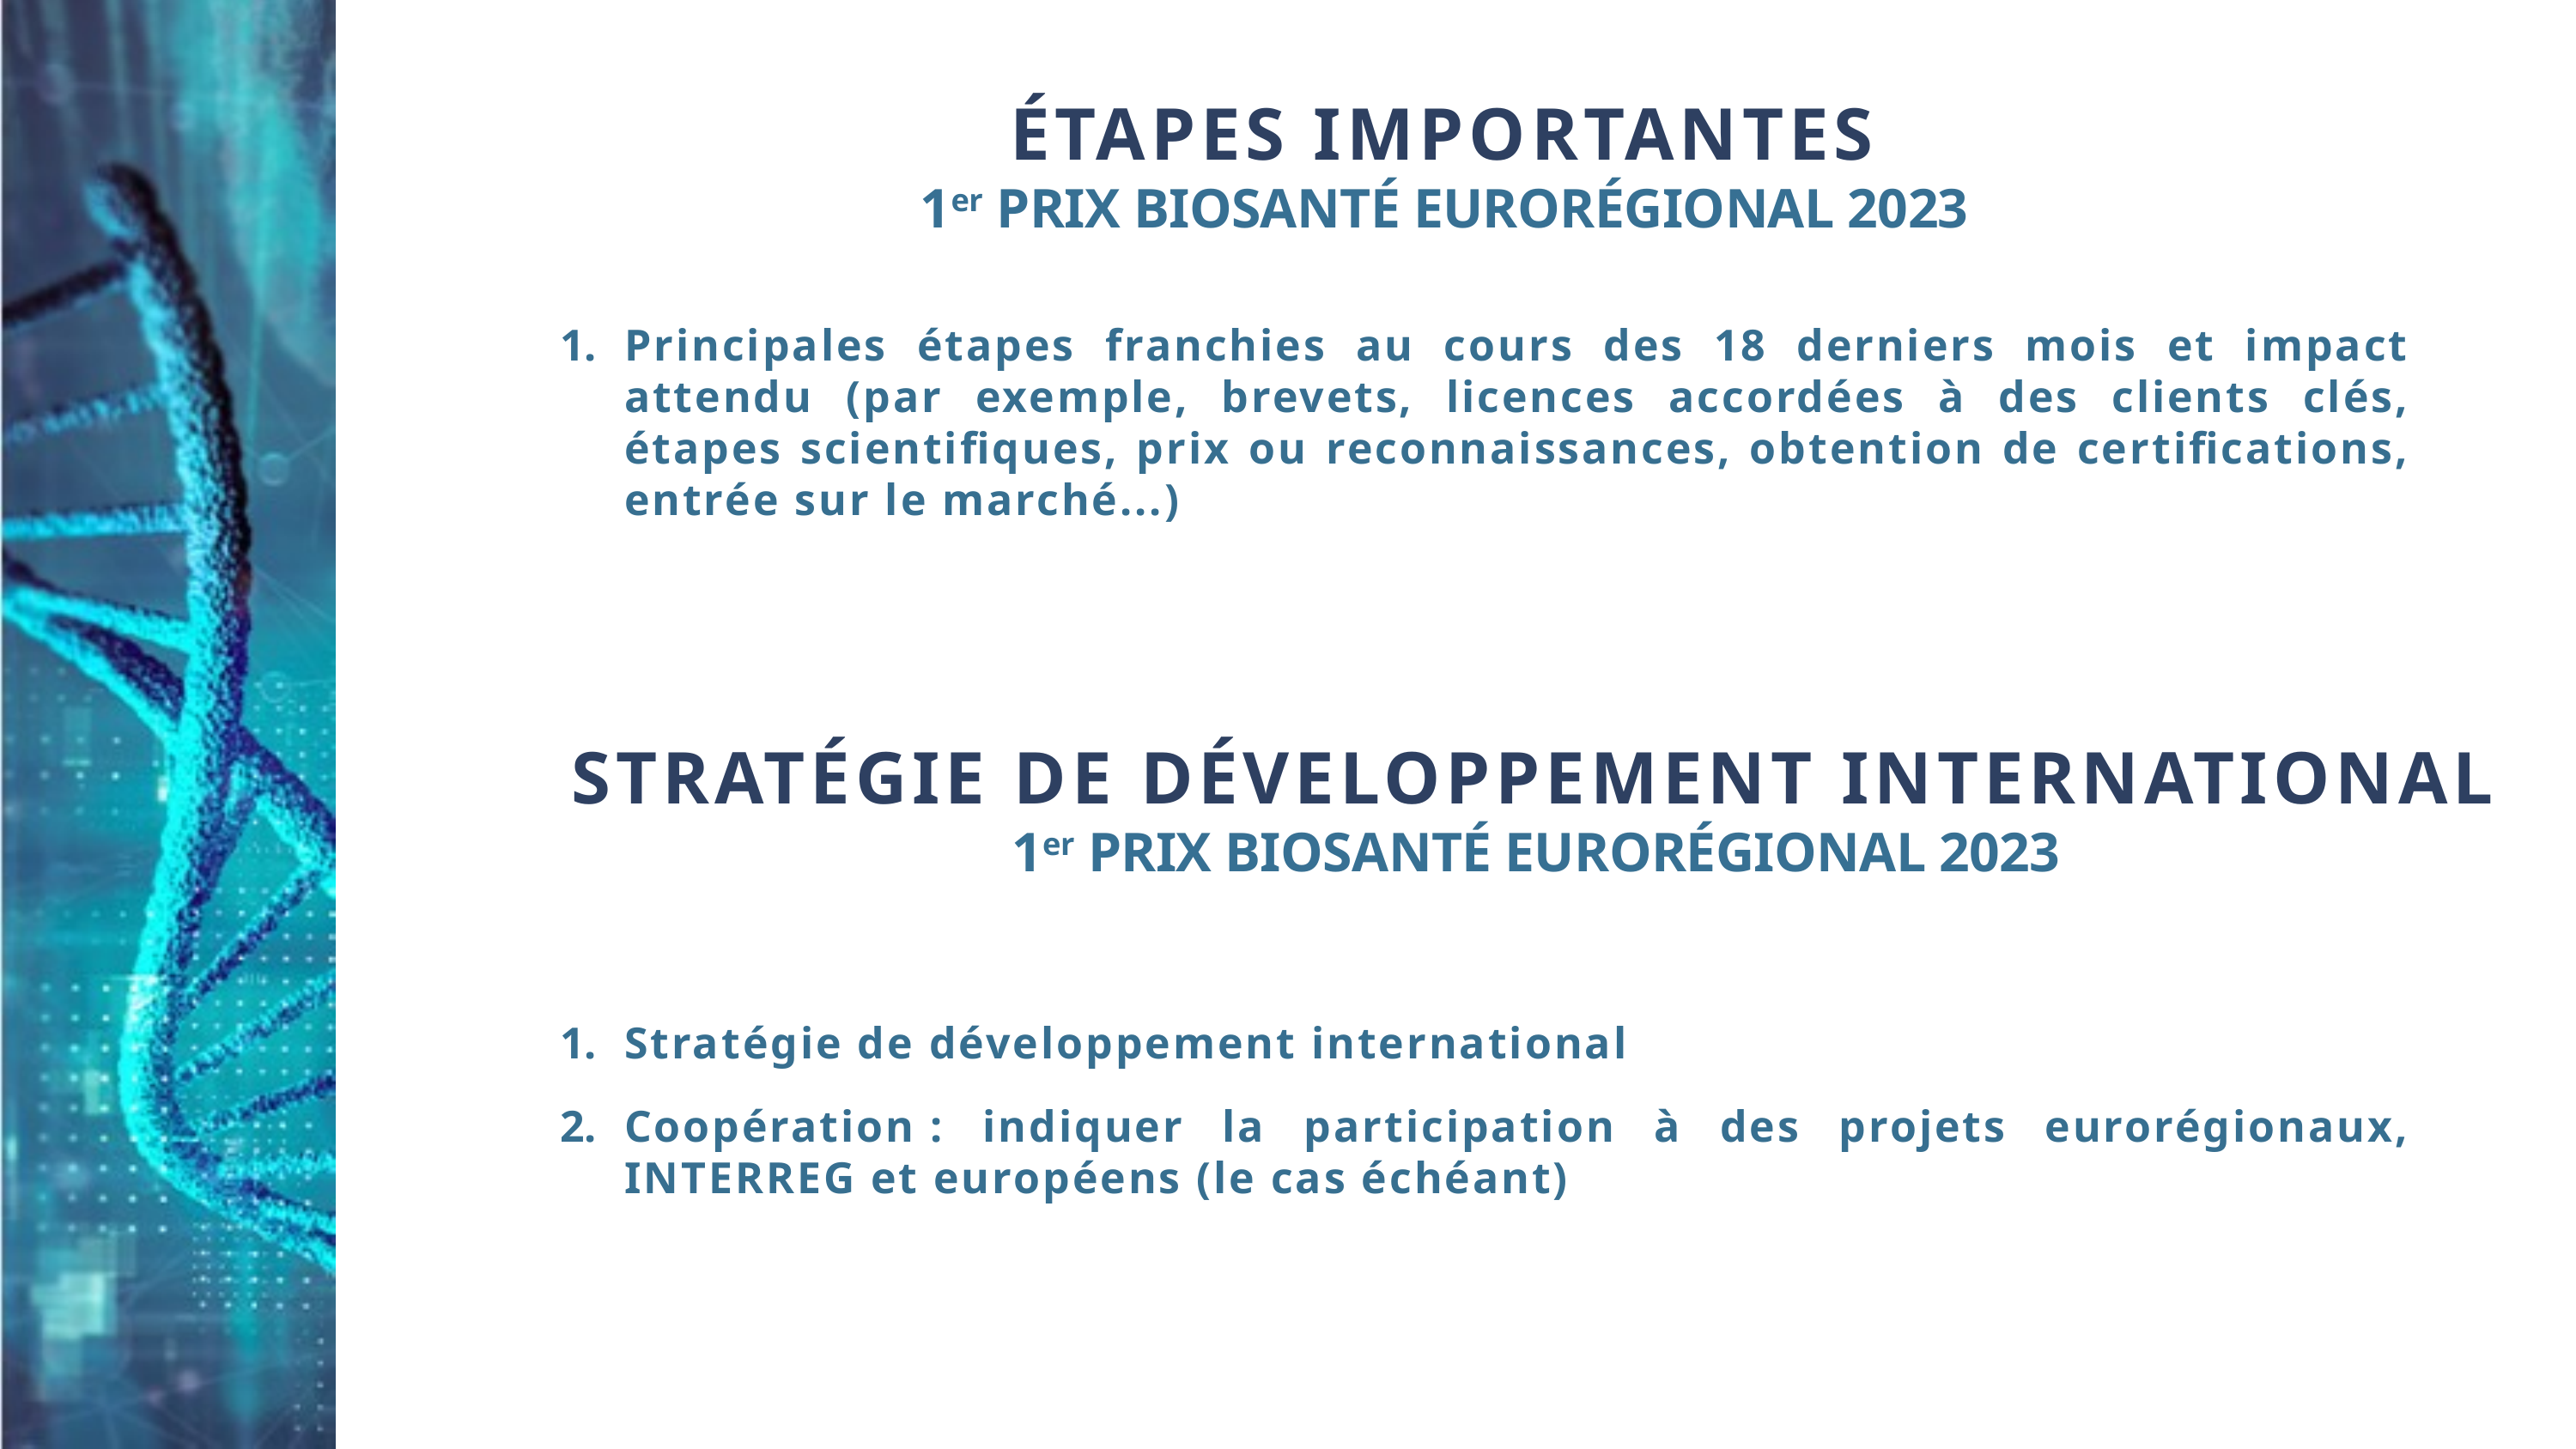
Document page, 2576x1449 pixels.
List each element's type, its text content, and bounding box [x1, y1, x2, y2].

title ÉTAPES IMPORTANTES 1er PRIX BIOSANTÉ EURORÉGIONAL 2023 [504, 70, 2385, 330]
text_box Principales étapes franchies au cours des 18 derniers mois et impact attendu (par exemple, brevets, licences accordées à des clients clés, étapes scientifiques, prix ou reconnaissances, obtention de certifications, entrée sur le marché...) [558, 316, 2412, 524]
text_box STRATÉGIE DE DÉVELOPPEMENT INTERNATIONAL 1er PRIX BIOSANTÉ EURORÉGIONAL 2023 [557, 713, 2515, 882]
text_box Stratégie de développement international Coopération : indiquer la participation à des projets eurorégionaux, INTERREG et européens (le cas échéant) [558, 1014, 2412, 1203]
picture [0, 0, 336, 1449]
